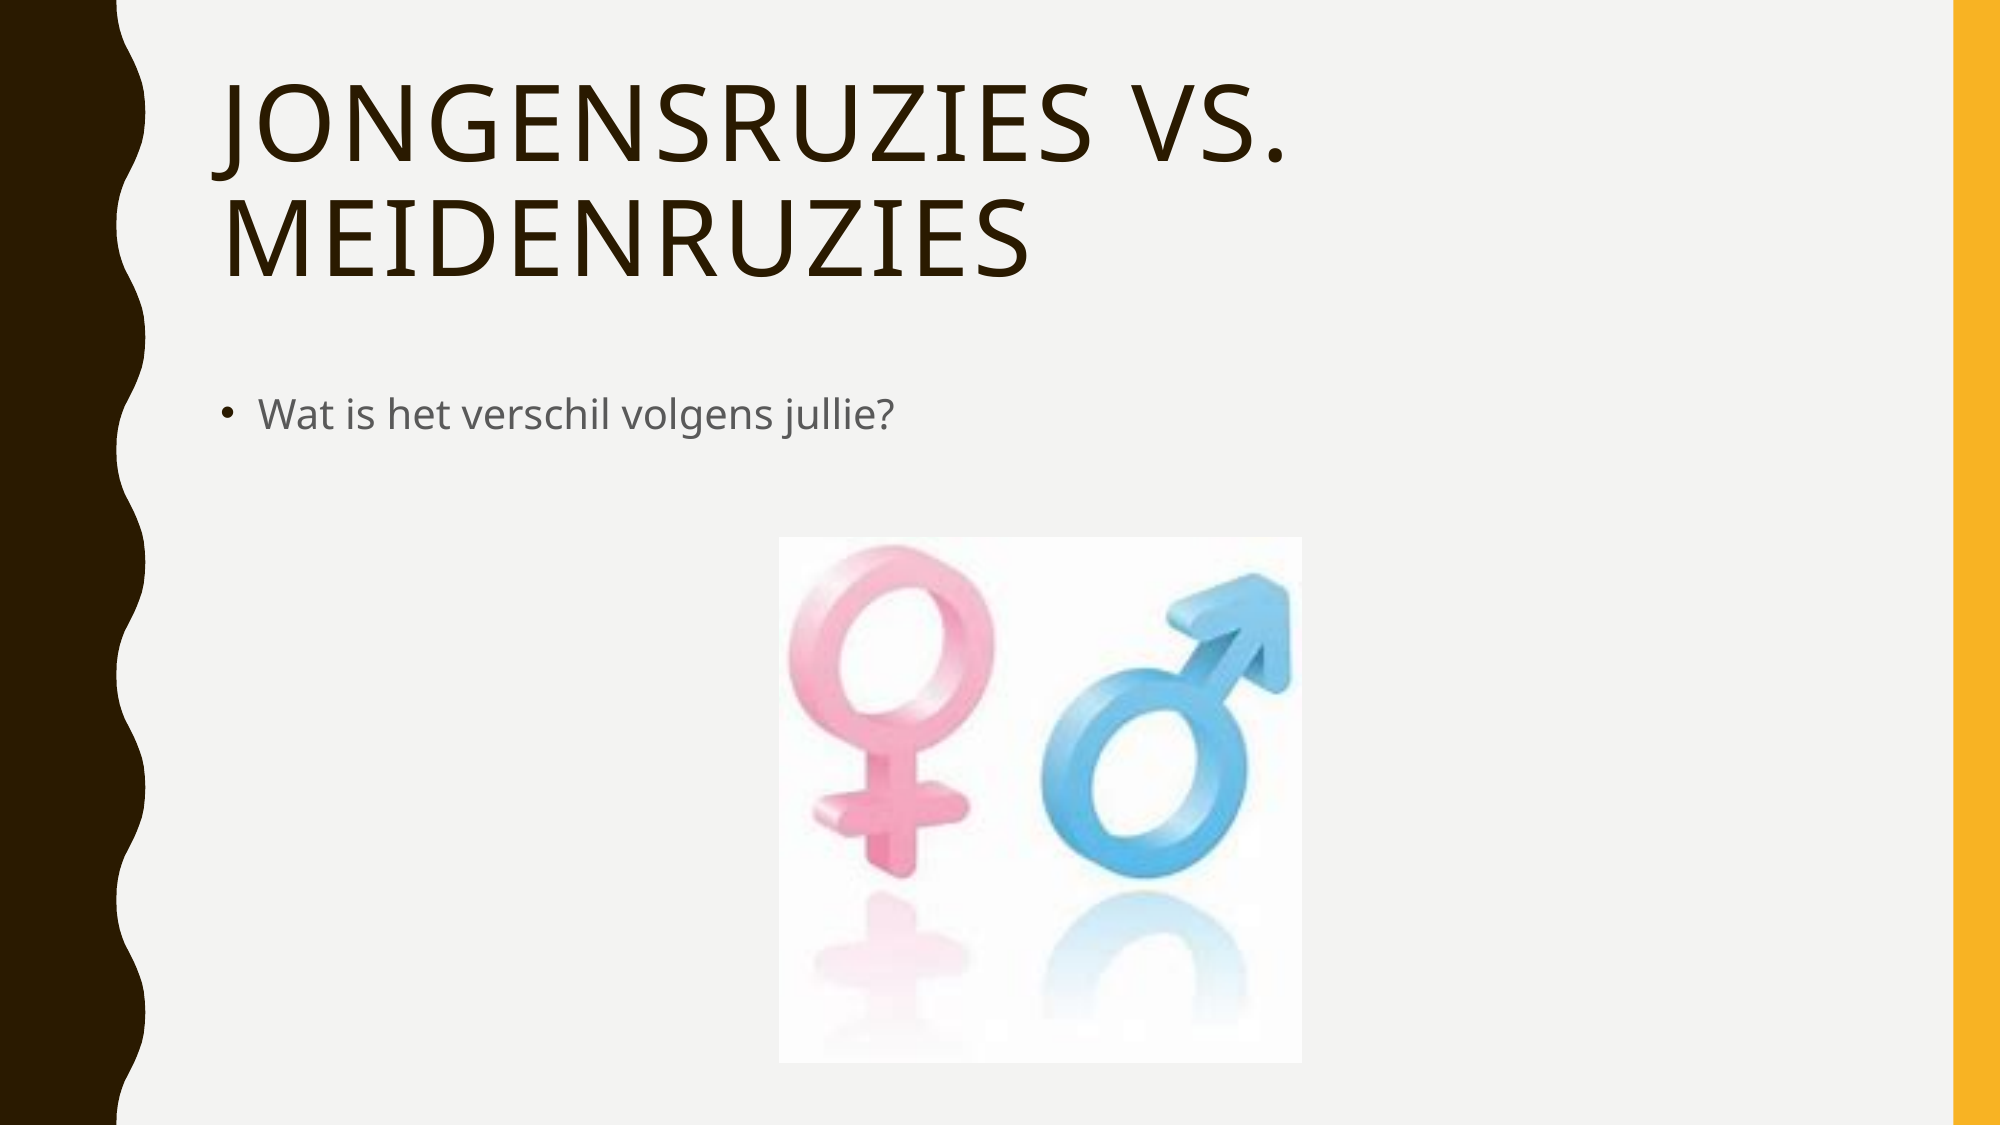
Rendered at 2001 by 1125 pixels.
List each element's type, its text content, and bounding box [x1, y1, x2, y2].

list Wat is het verschil volgens jullie? [205, 375, 1875, 965]
title Jongensruzies vs. meidenruzies [205, 62, 1875, 308]
picture [778, 537, 1302, 1063]
